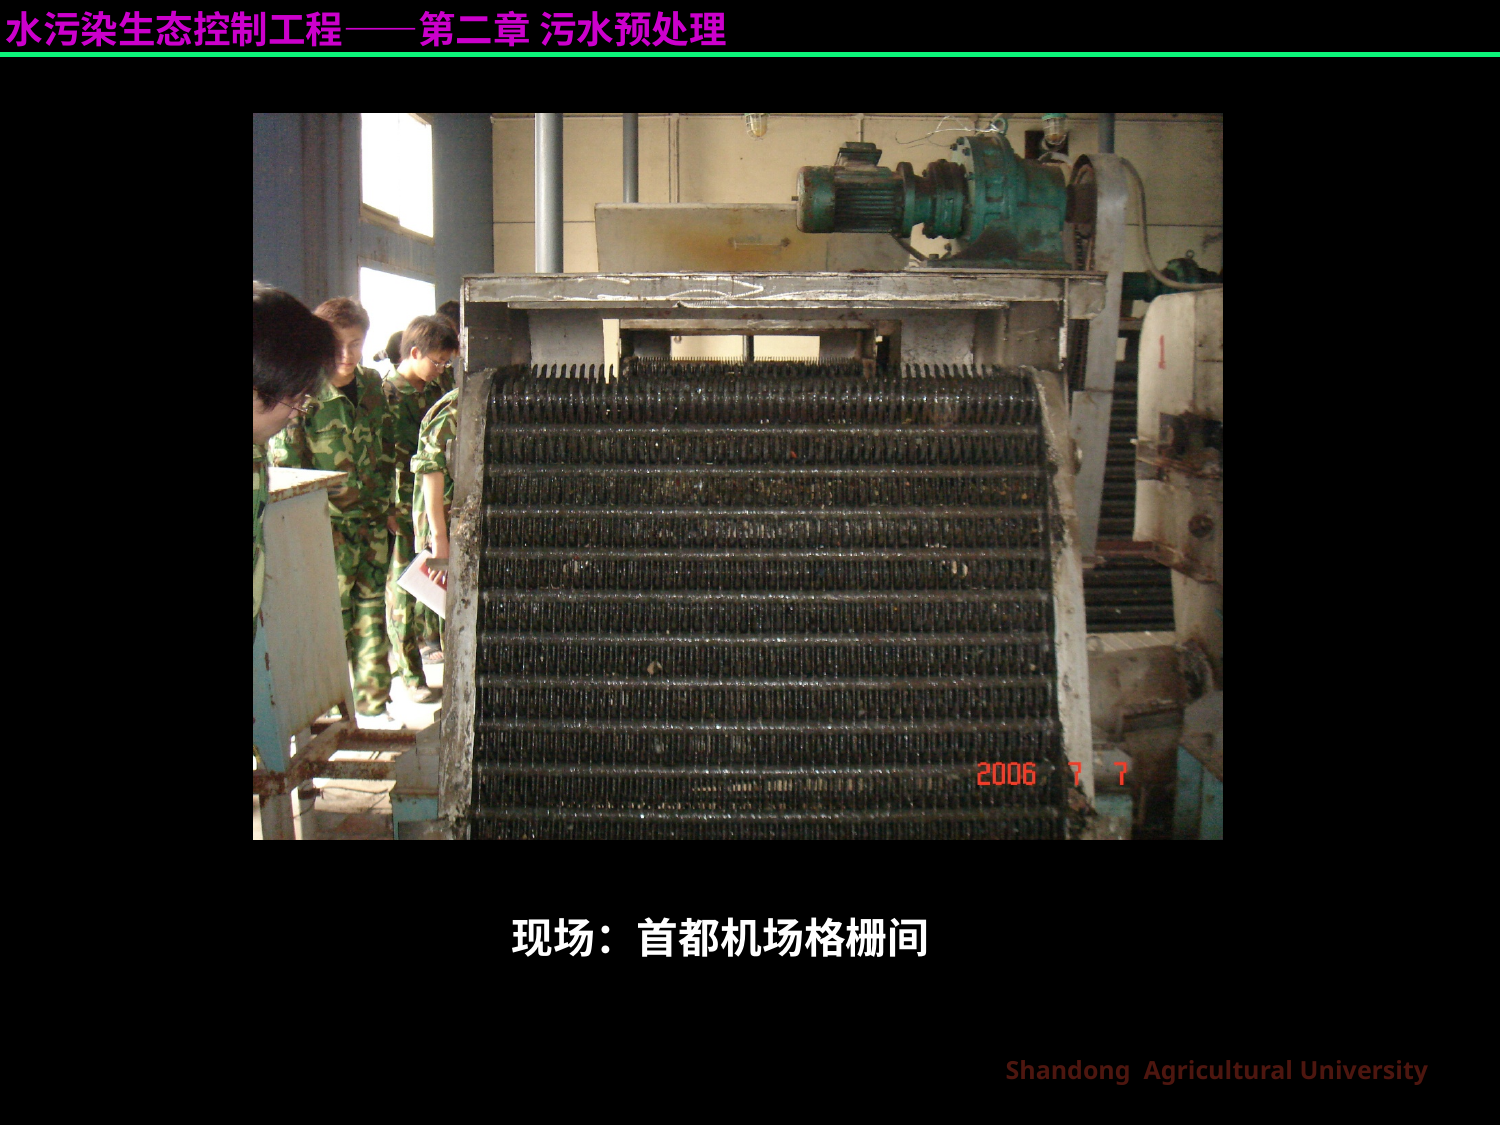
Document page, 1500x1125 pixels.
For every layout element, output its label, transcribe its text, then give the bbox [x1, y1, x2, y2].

picture [253, 113, 1223, 841]
text_box 现场：首都机场格栅间 [230, 904, 1211, 970]
